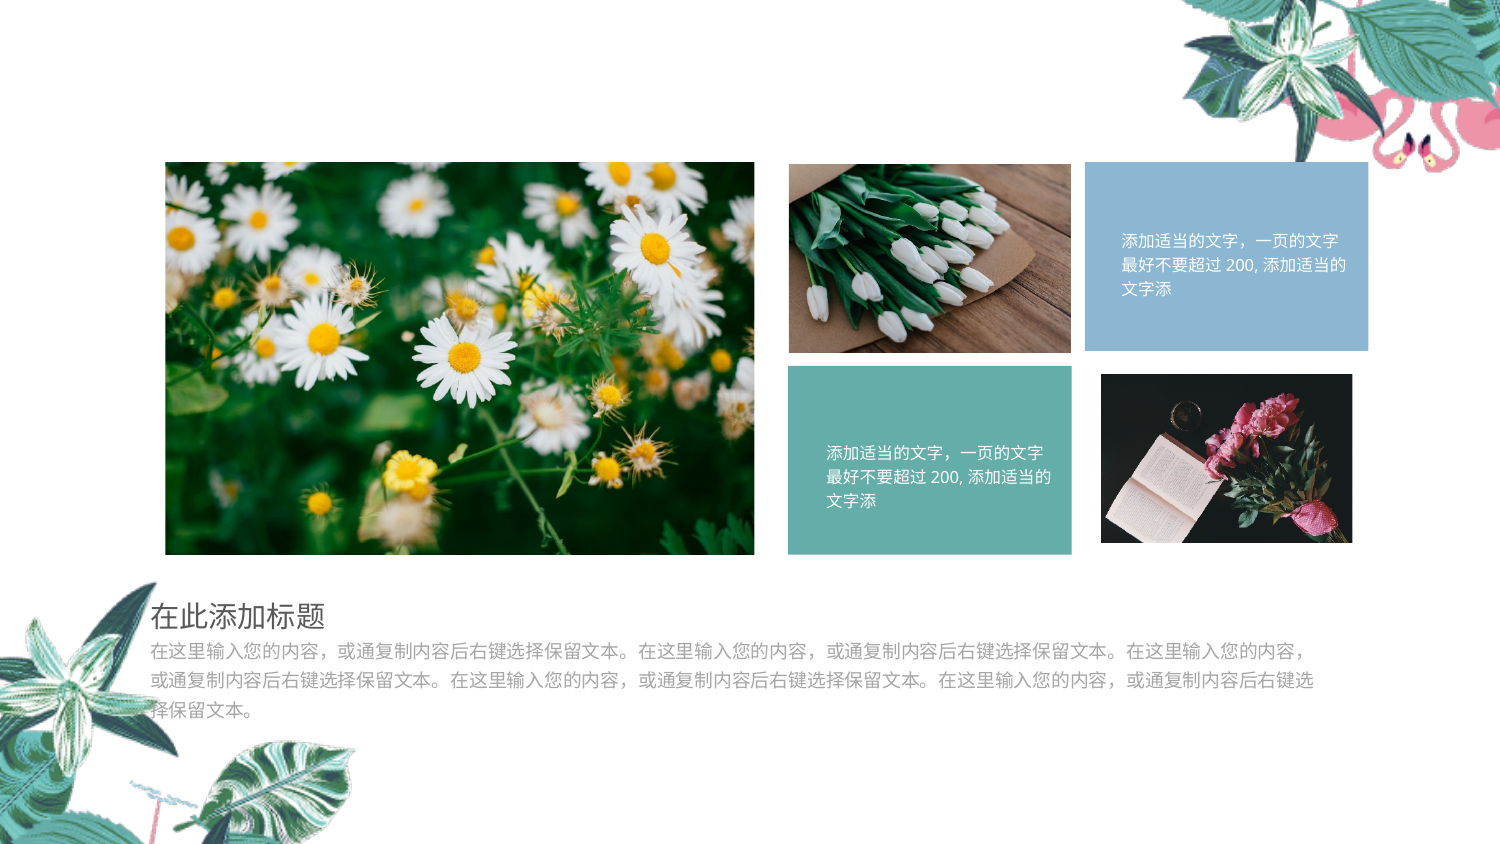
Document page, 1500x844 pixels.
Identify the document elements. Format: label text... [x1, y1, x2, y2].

picture [788, 163, 1072, 353]
text_box [786, 364, 1074, 557]
text_box 在此添加标题 在这里输入您的内容，或通复制内容后右键选择保留文本。在这里输入您的内容，或通复制内容后右键选择保留文本。在这里输入您的内容，或通复制内容后右键选择保留文本。在这里输入您的内容，或通复制内容后右键选择保留文本。在这里输入您的内容，或通复制内容后右键选择保留文本。 [138, 582, 1333, 727]
text_box [1083, 160, 1370, 353]
text_box 添加适当的文字，一页的文字最好不要超过200,添加适当的文字添 [814, 433, 1063, 517]
text_box 添加适当的文字，一页的文字最好不要超过200,添加适当的文字添 [1110, 221, 1359, 305]
picture [1057, 0, 1500, 349]
picture [1100, 374, 1353, 543]
picture [0, 161, 755, 844]
